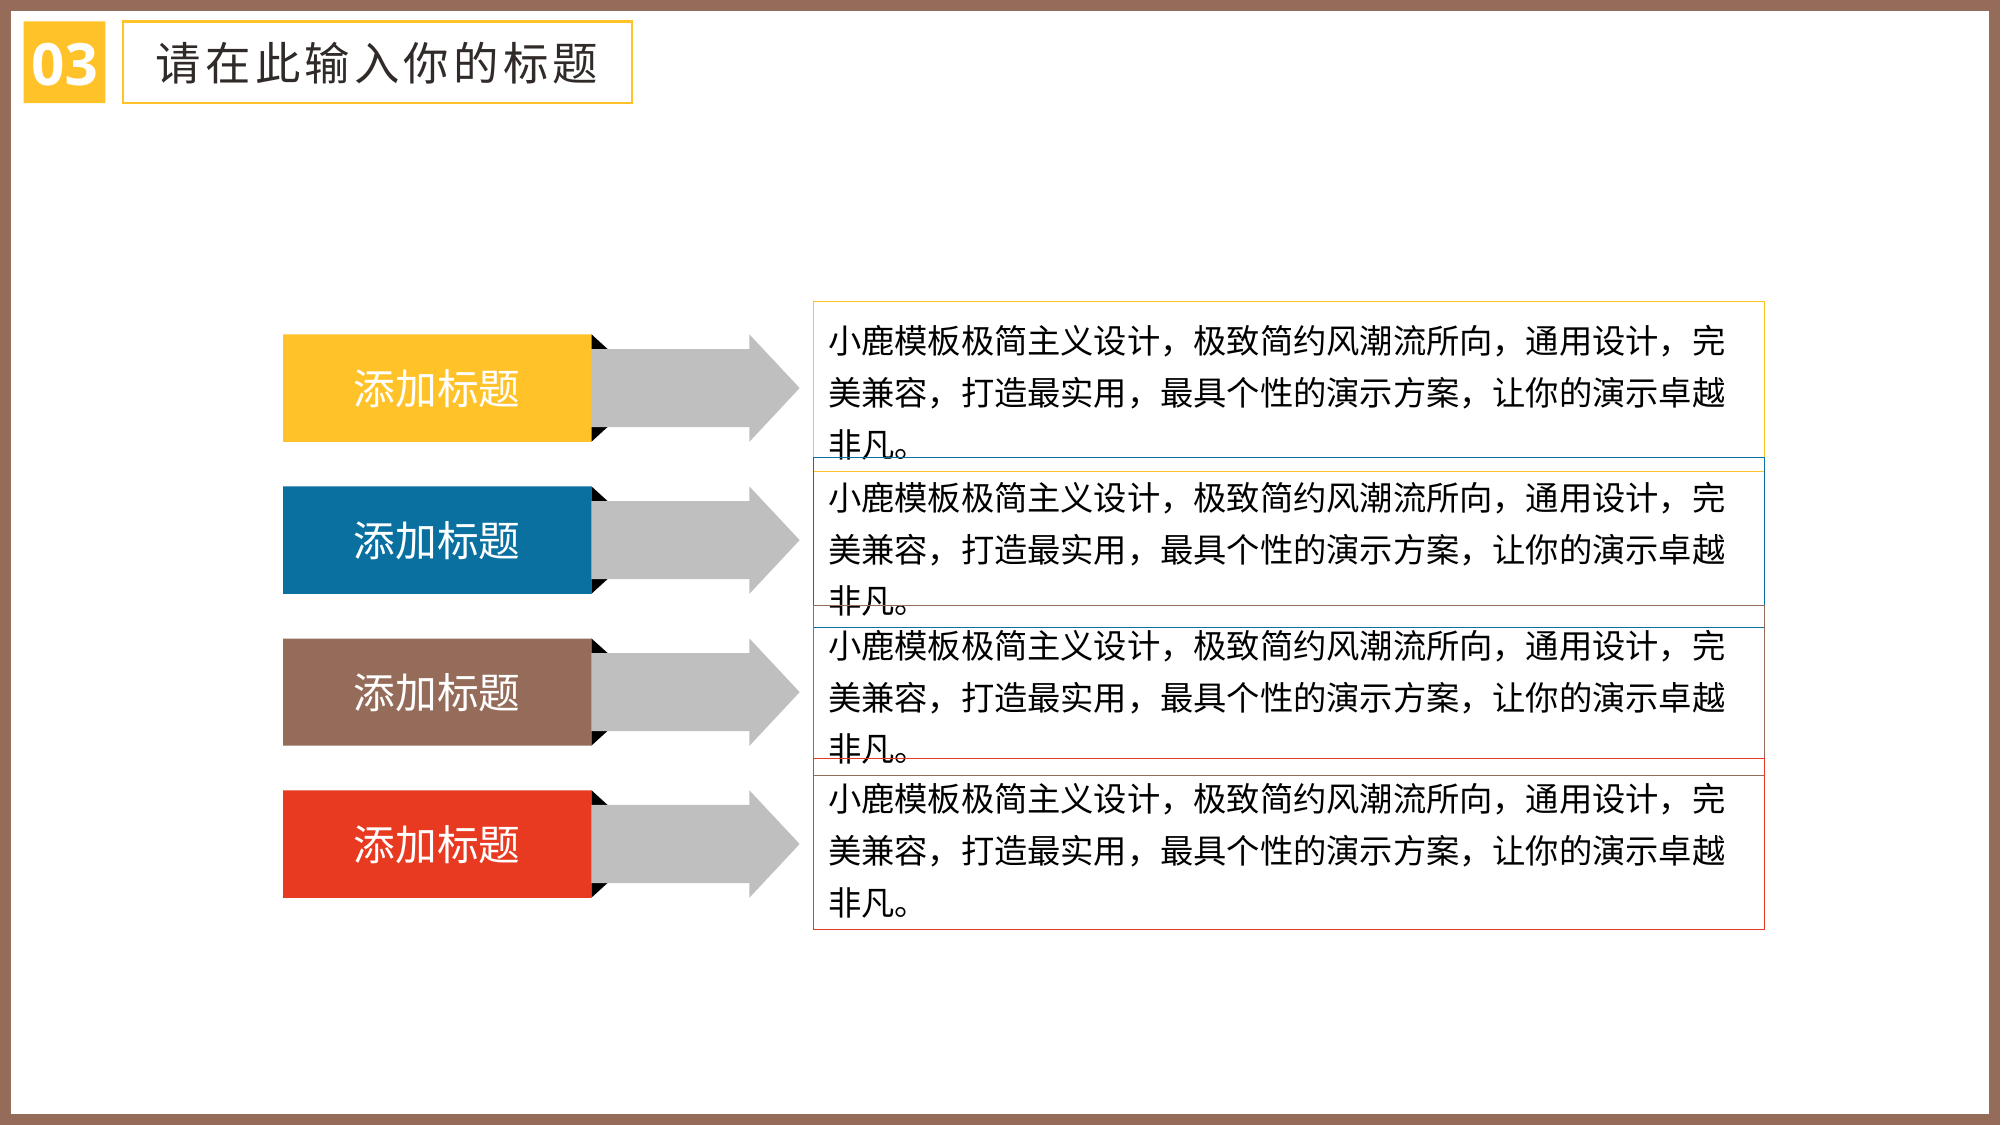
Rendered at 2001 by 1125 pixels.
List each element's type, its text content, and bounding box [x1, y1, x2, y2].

text_box [592, 635, 802, 749]
text_box 小鹿模板极简主义设计，极致简约风潮流所向，通用设计，完美兼容，打造最实用，最具个性的演示方案，让你的演示卓越非凡。 [813, 758, 1765, 930]
text_box [592, 787, 802, 901]
text_box 添加标题 [282, 789, 592, 899]
text_box [590, 429, 607, 445]
text_box [590, 733, 607, 748]
text_box [590, 331, 607, 347]
text_box [590, 636, 609, 652]
text_box 03 [23, 20, 106, 104]
text_box [592, 483, 802, 597]
text_box 添加标题 [282, 333, 592, 443]
text_box [590, 787, 607, 803]
text_box [592, 331, 802, 445]
text_box 小鹿模板极简主义设计，极致简约风潮流所向，通用设计，完美兼容，打造最实用，最具个性的演示方案，让你的演示卓越非凡。 [813, 457, 1765, 605]
text_box 添加标题 [282, 485, 592, 595]
text_box 添加标题 [282, 637, 592, 747]
text_box [590, 483, 608, 500]
text_box [0, 0, 2000, 1125]
text_box 小鹿模板极简主义设计，极致简约风潮流所向，通用设计，完美兼容，打造最实用，最具个性的演示方案，让你的演示卓越非凡。 [813, 301, 1765, 457]
text_box [590, 581, 607, 597]
text_box 请在此输入你的标题 [122, 20, 633, 104]
text_box 小鹿模板极简主义设计，极致简约风潮流所向，通用设计，完美兼容，打造最实用，最具个性的演示方案，让你的演示卓越非凡。 [813, 605, 1765, 758]
text_box [590, 885, 607, 901]
